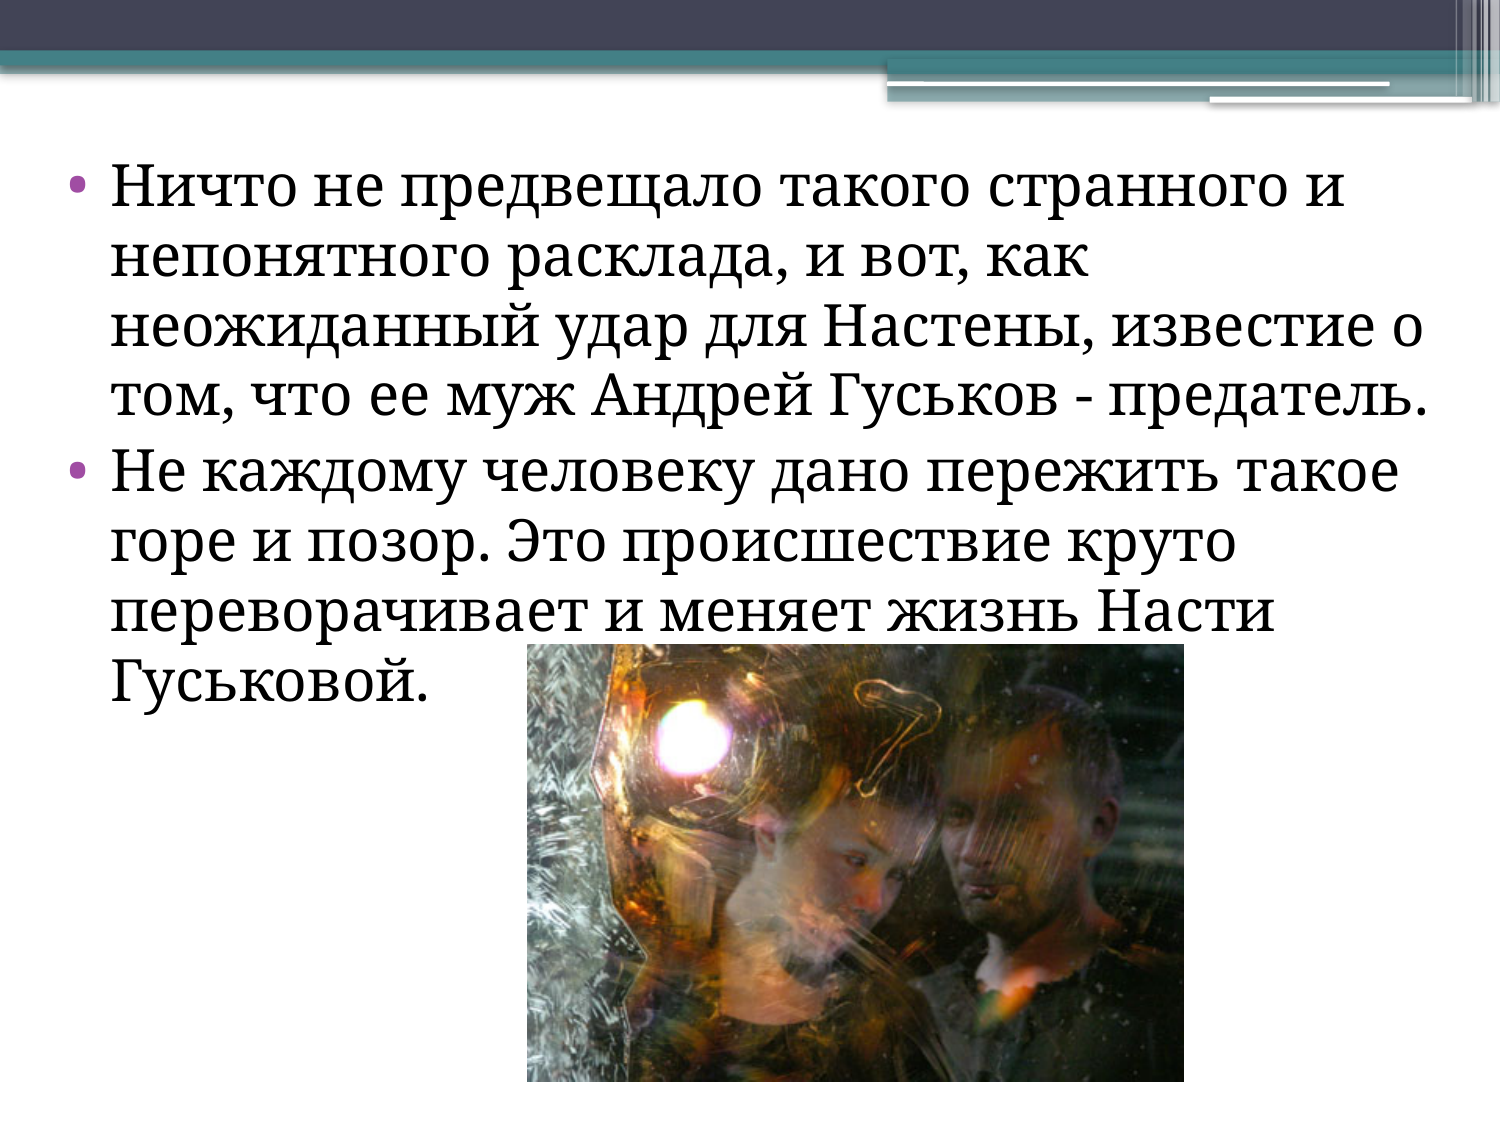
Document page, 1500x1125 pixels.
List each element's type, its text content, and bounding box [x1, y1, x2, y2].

picture [527, 644, 1184, 1083]
list Ничто не предвещало такого странного и непонятного расклада, и вот, как неожиданный удар для Настены, известие о том, что ее муж Андрей Гуськов - предатель. Не каждому человеку дано пережить такое горе и позор. Это происшествие круто переворачивает и меняет жизнь Насти Гуськовой. [35, 140, 1465, 1125]
